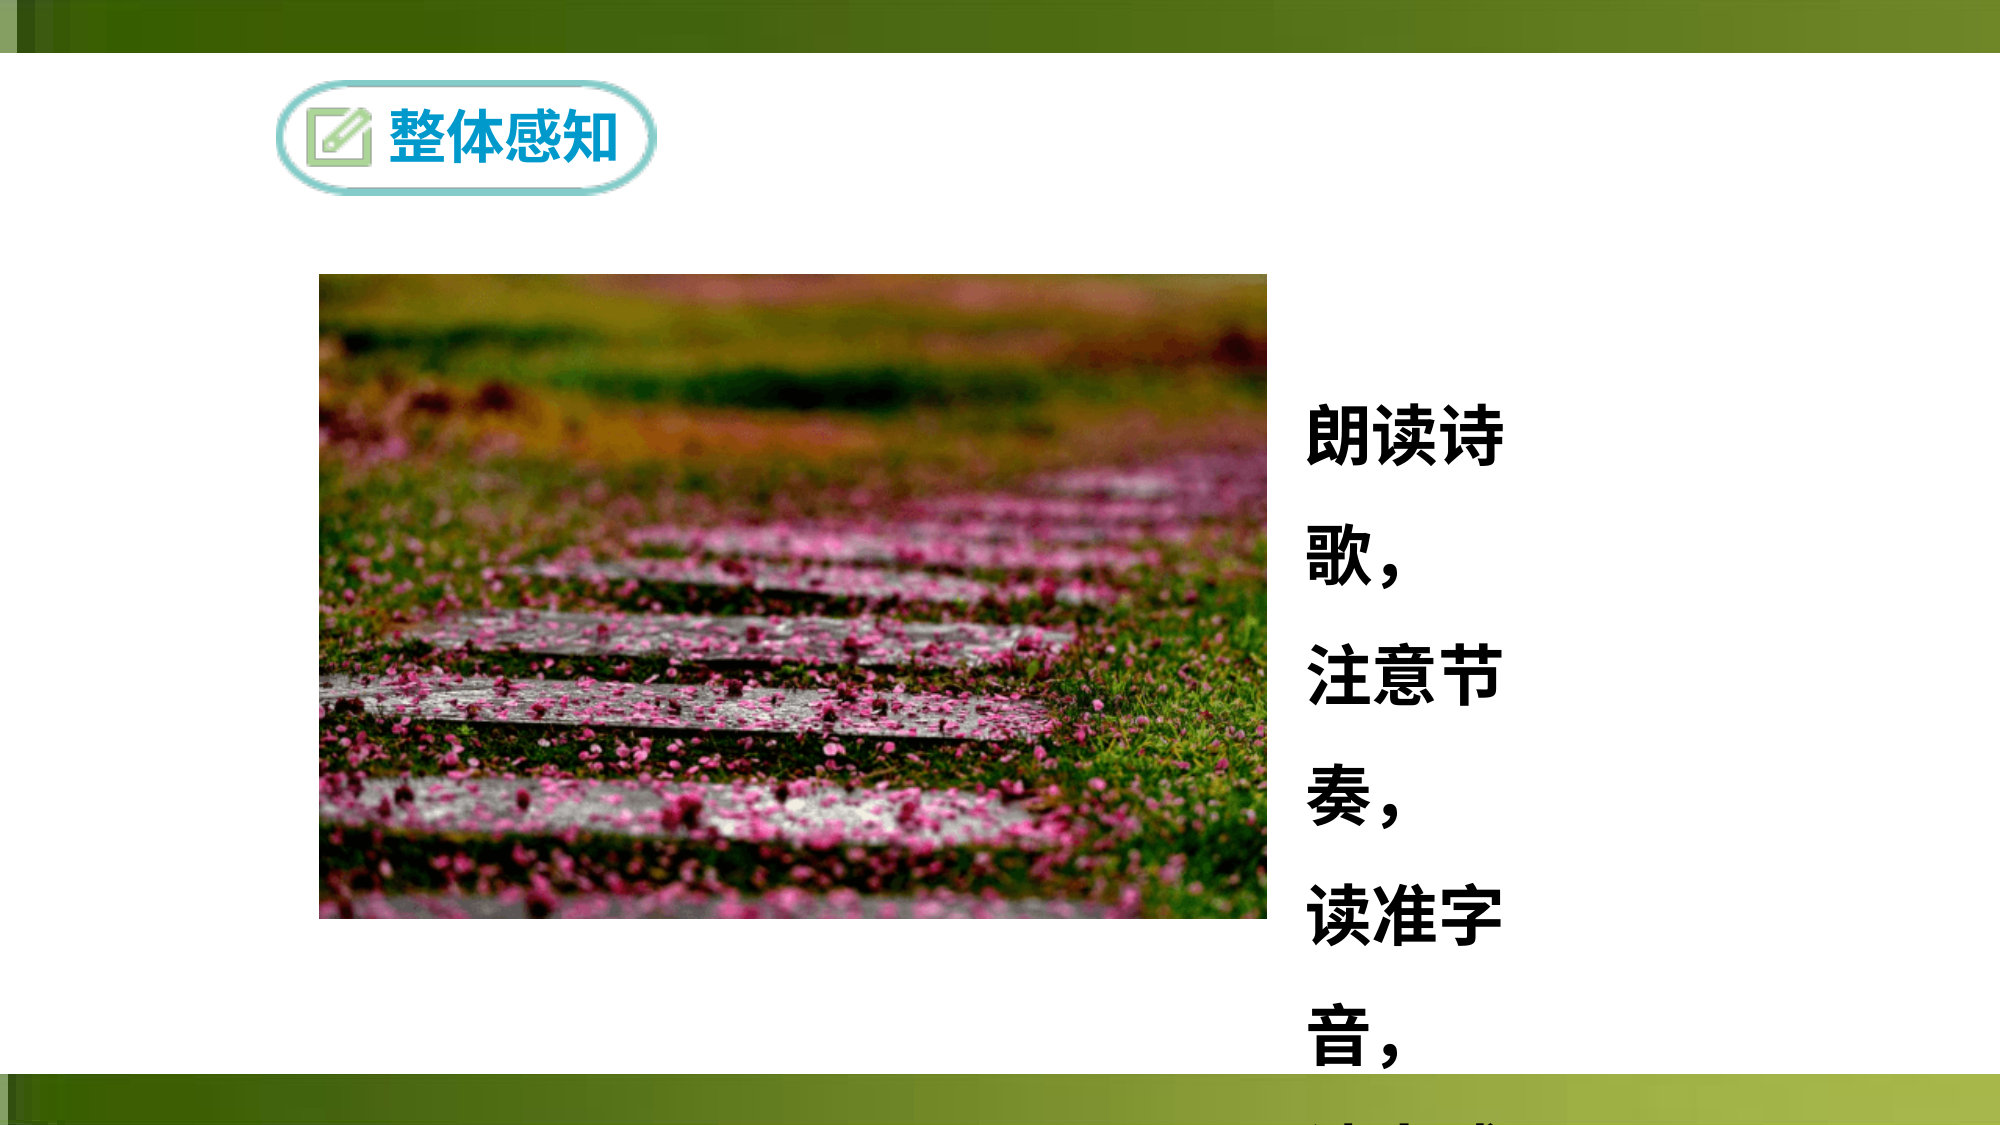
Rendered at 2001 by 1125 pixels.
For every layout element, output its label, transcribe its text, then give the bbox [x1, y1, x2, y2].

picture [1629, 1074, 2000, 1125]
picture [0, 0, 2000, 53]
picture [318, 274, 1267, 919]
picture [0, 1074, 1290, 1125]
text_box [276, 80, 657, 196]
text_box 朗读诗歌， 注意节奏， 读准字音， 读出感情。 [1290, 346, 1629, 1125]
